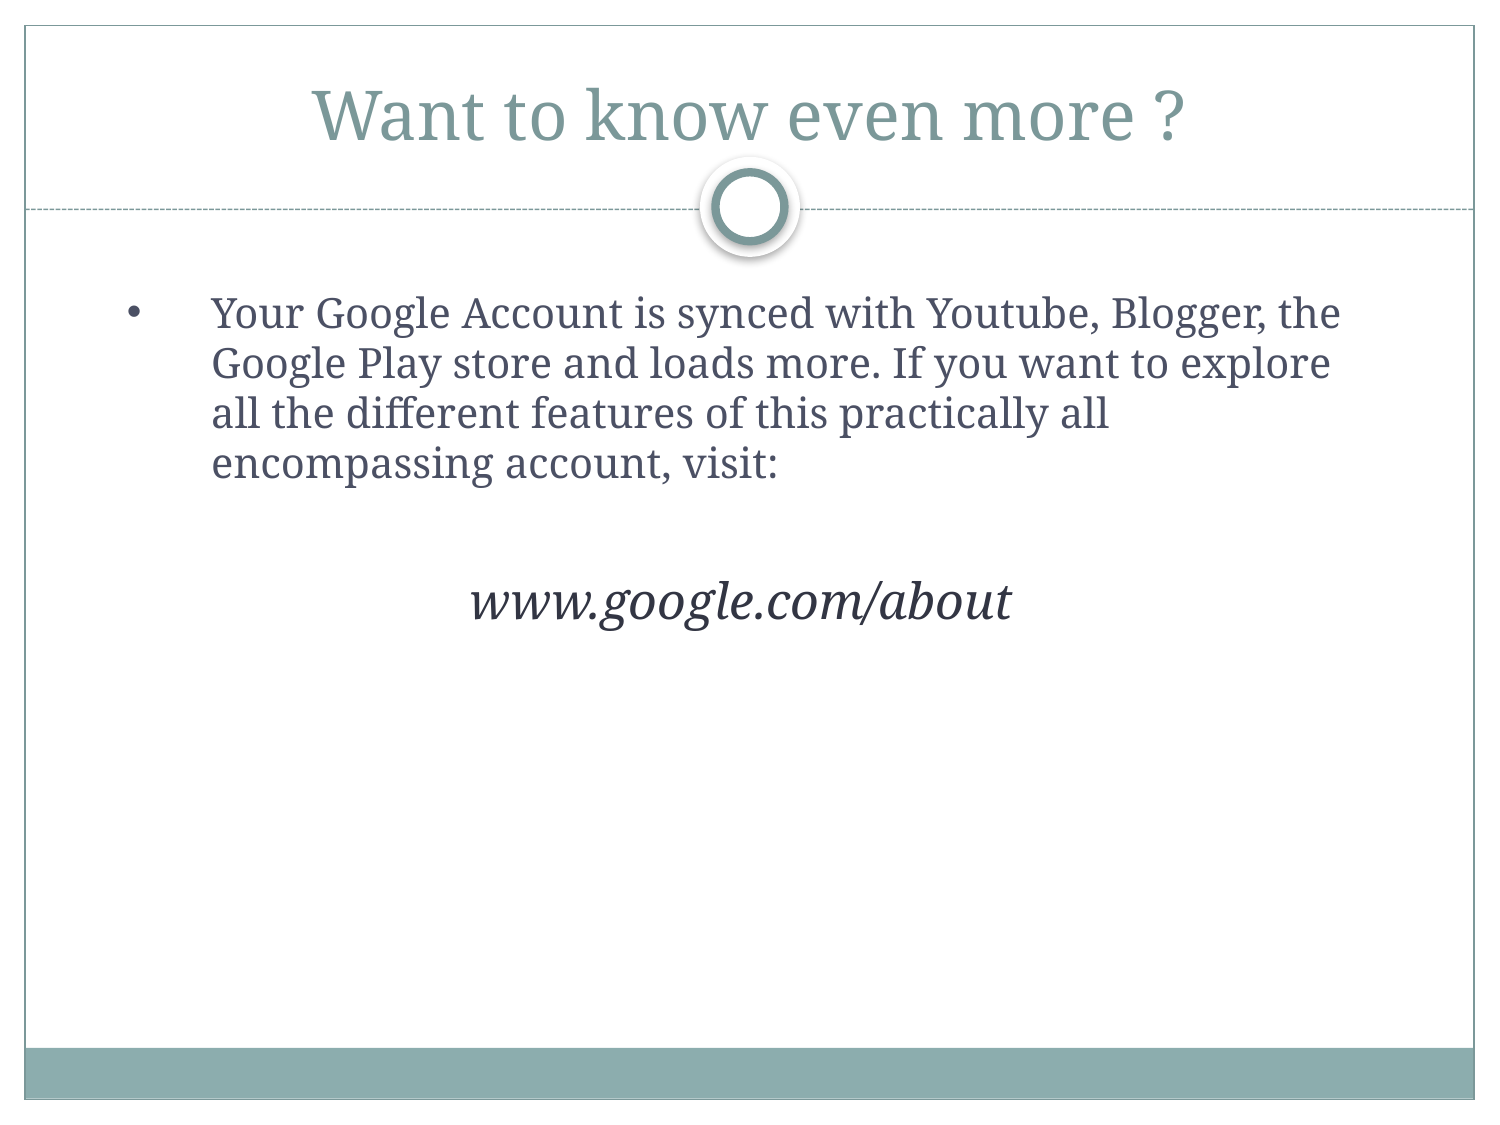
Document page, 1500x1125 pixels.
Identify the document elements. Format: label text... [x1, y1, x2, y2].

title Want to know even more ? [49, 37, 1450, 162]
text_box www.google.com/about [454, 562, 1069, 657]
text_box Your Google Account is synced with Youtube, Blogger, the Google Play store and loads more. If you want to explore all the different features of this practically all encompassing account, visit: [112, 278, 1376, 728]
